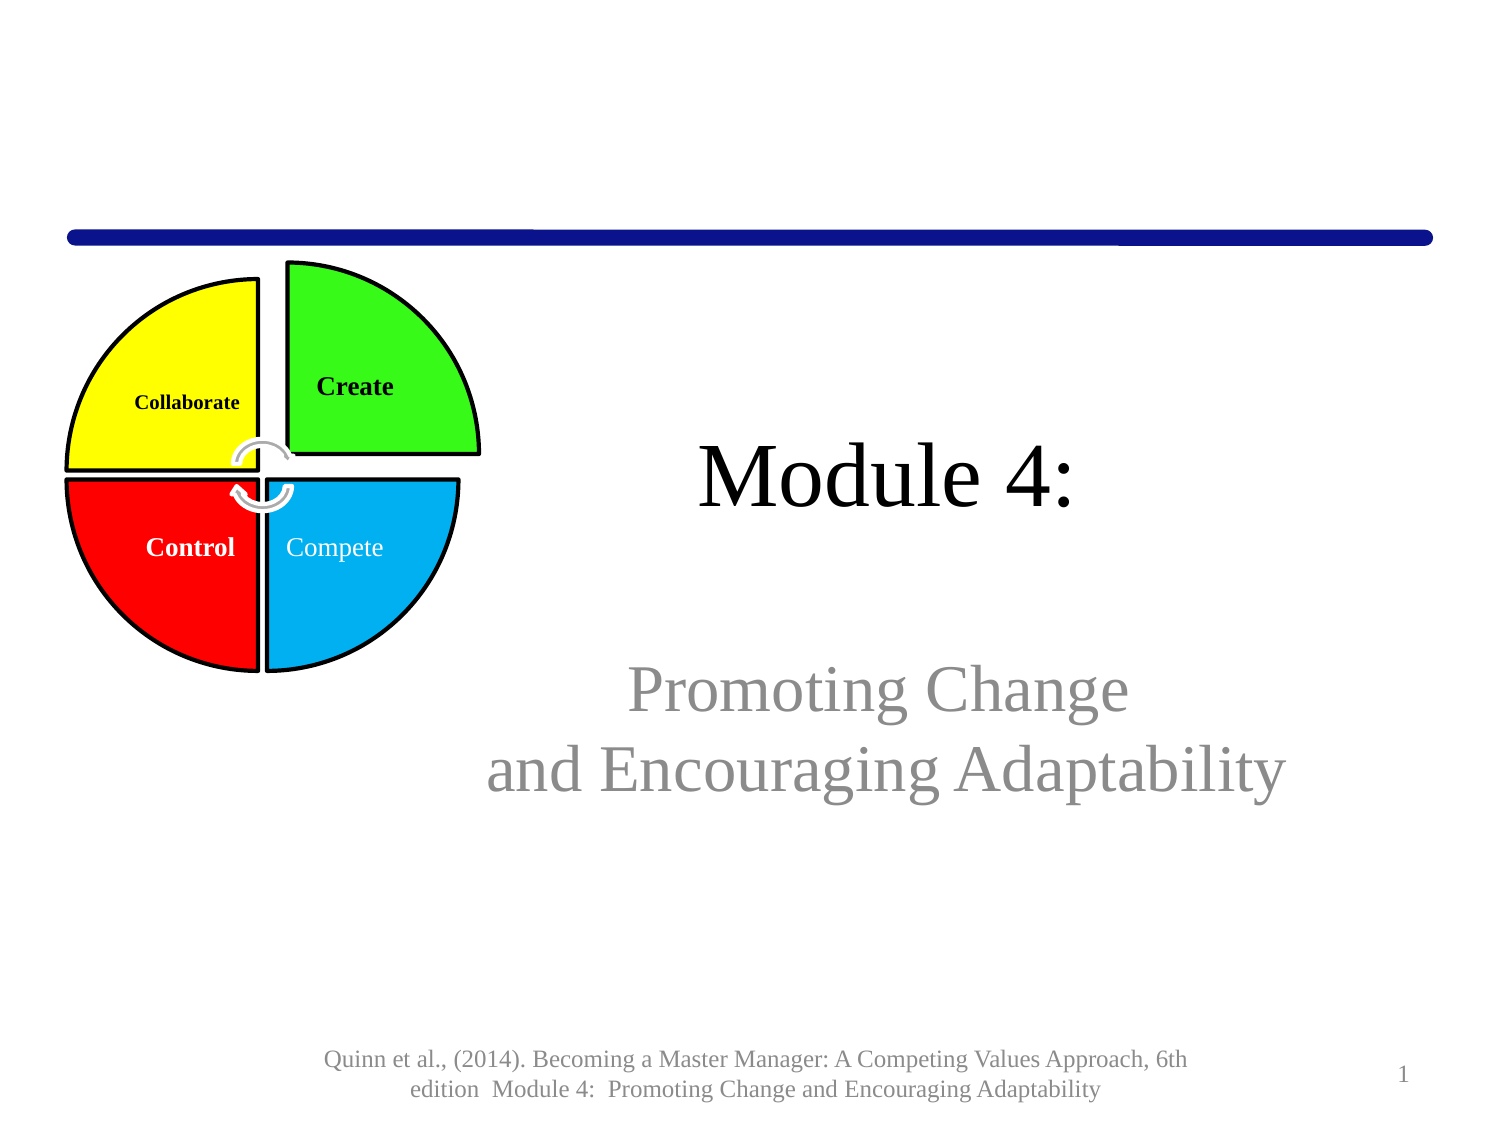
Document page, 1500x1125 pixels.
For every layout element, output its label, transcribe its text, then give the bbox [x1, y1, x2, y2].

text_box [0, 237, 551, 713]
slide_number 1 [1225, 1042, 1425, 1103]
subtitle Promoting Change and Encouraging Adaptability [362, 637, 1413, 925]
title Module 4: [554, 349, 1500, 591]
footer Quinn et al., (2014). Becoming a Master Manager: A Competing Values Approach, 6th edition Module 4: Promoting Change and Encouraging Adaptability [287, 1042, 1225, 1103]
